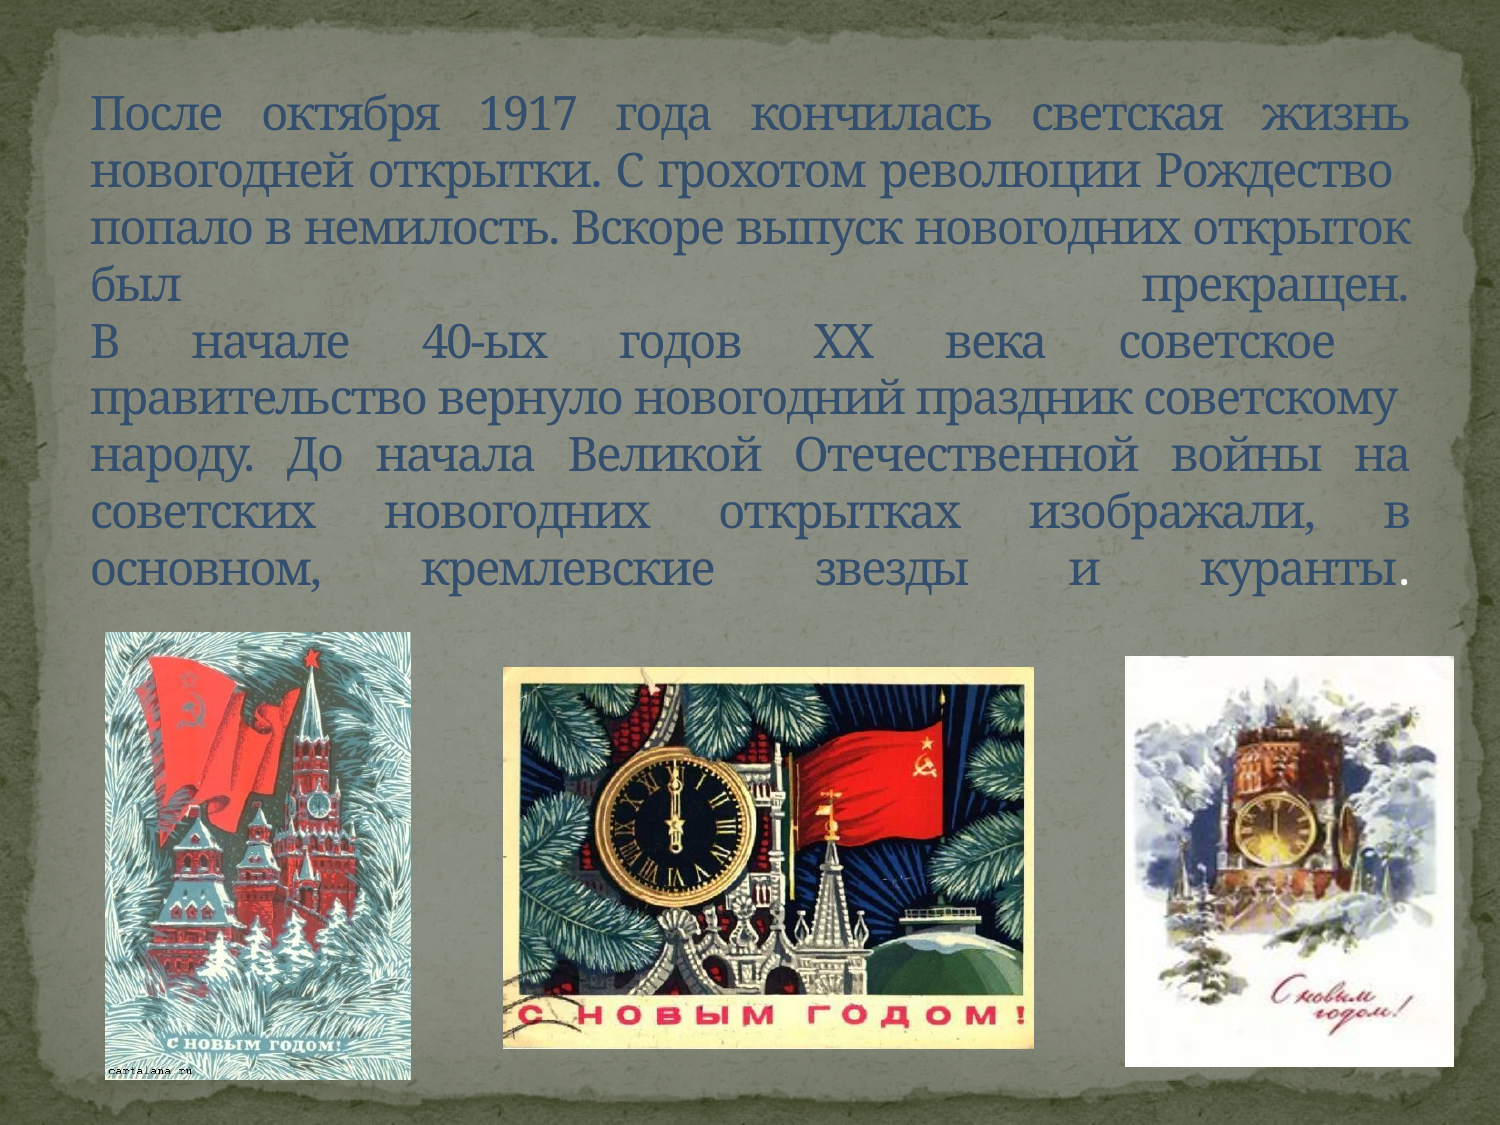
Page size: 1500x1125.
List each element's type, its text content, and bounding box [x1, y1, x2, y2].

picture [503, 667, 1034, 1049]
picture [105, 632, 411, 1080]
title После октября 1917 года кончилась светская жизнь новогодней открытки. С грохотом революции Рождество попало в немилость. Вскоре выпуск новогодних открыток был прекращен. В начале 40-ых годов ХХ века советское правительство вернуло новогодний праздник советскому народу. До начала Великой Отечественной войны на советских новогодних открытках изображали, в основном, кремлевские звезды и куранты. [74, 45, 1425, 774]
picture [1125, 656, 1454, 1067]
